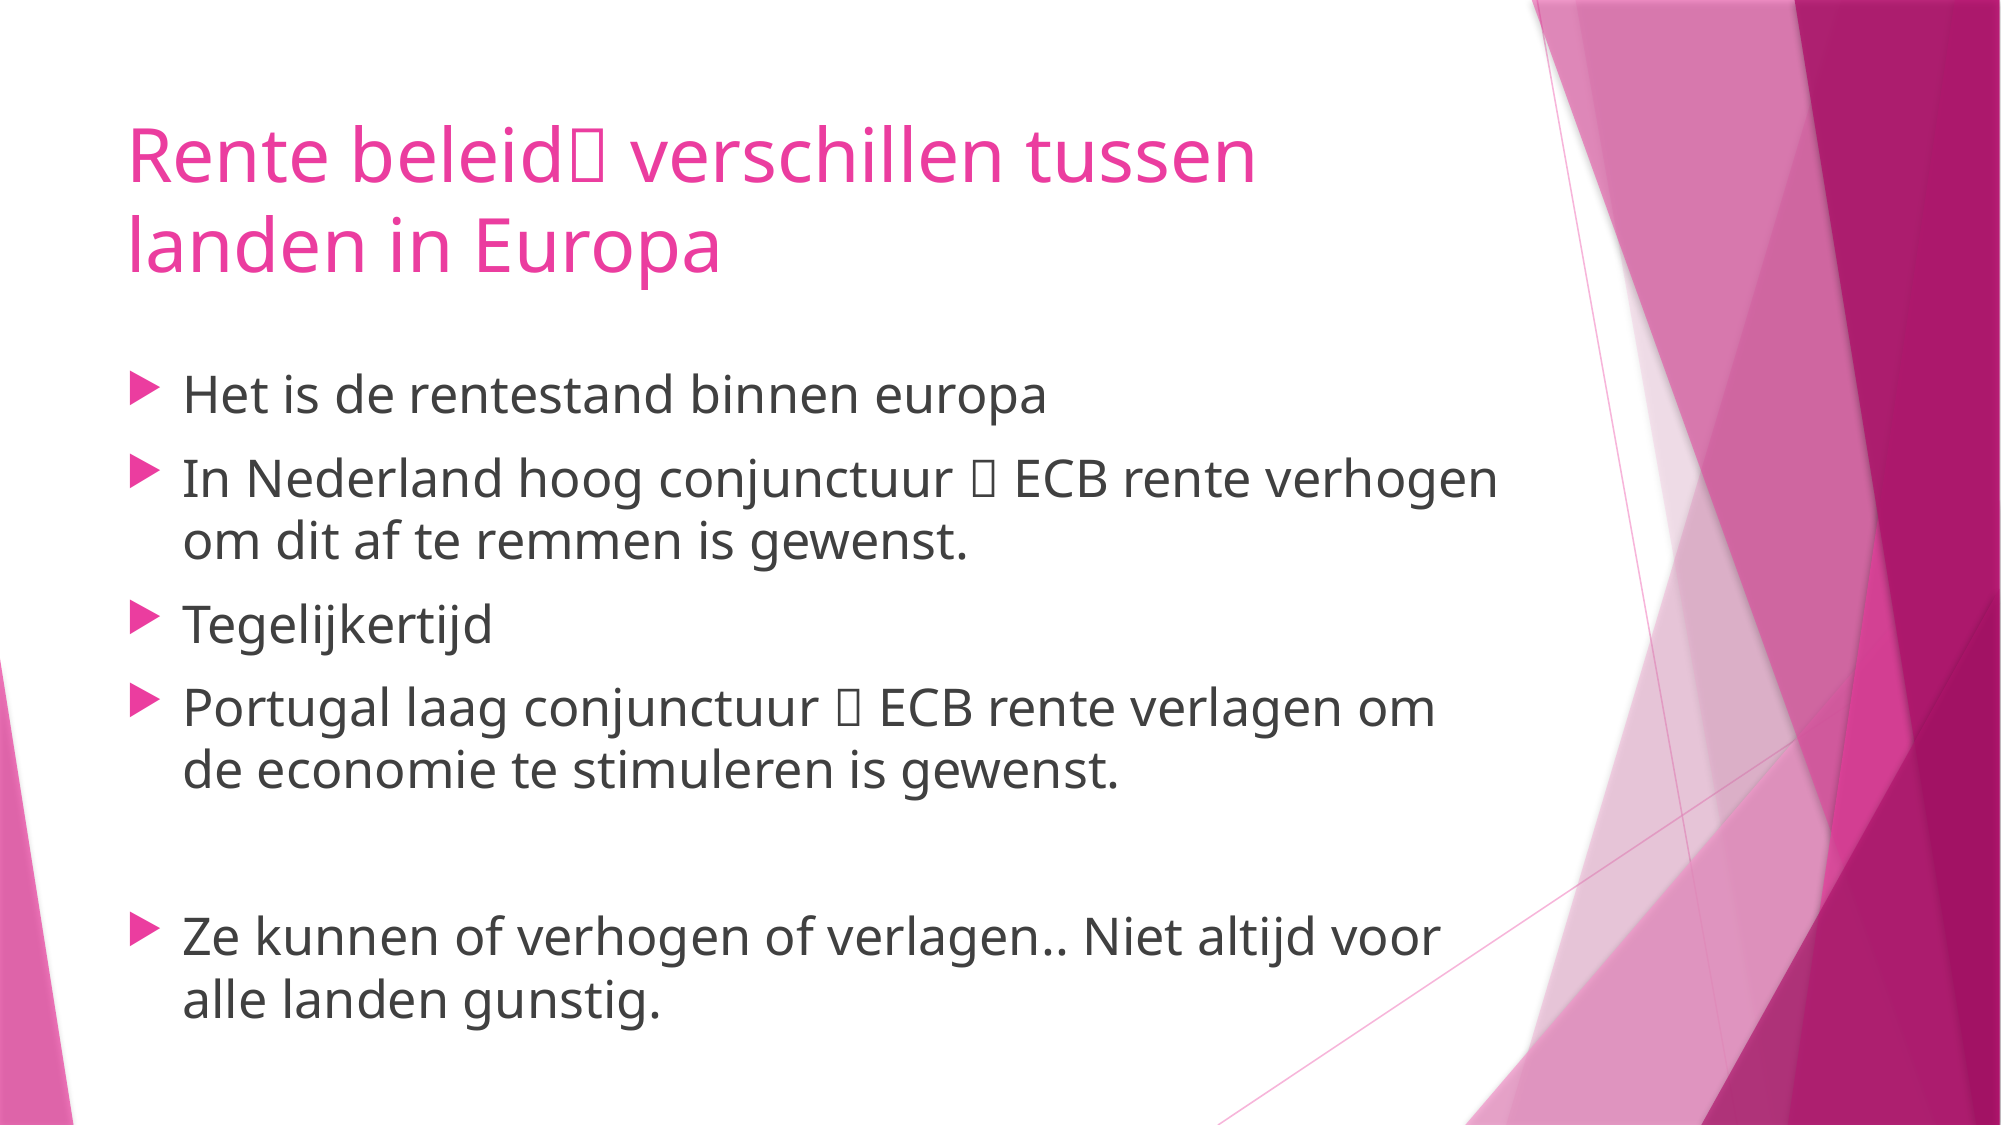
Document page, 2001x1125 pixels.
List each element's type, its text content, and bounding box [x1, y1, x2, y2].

title Rente beleid verschillen tussen landen in Europa [111, 99, 1522, 317]
list Het is de rentestand binnen europa In Nederland hoog conjunctuur  ECB rente verhogen om dit af te remmen is gewenst. Tegelijkertijd Portugal laag conjunctuur  ECB rente verlagen om de economie te stimuleren is gewenst. Ze kunnen of verhogen of verlagen.. Niet altijd voor alle landen gunstig. [111, 354, 1522, 992]
